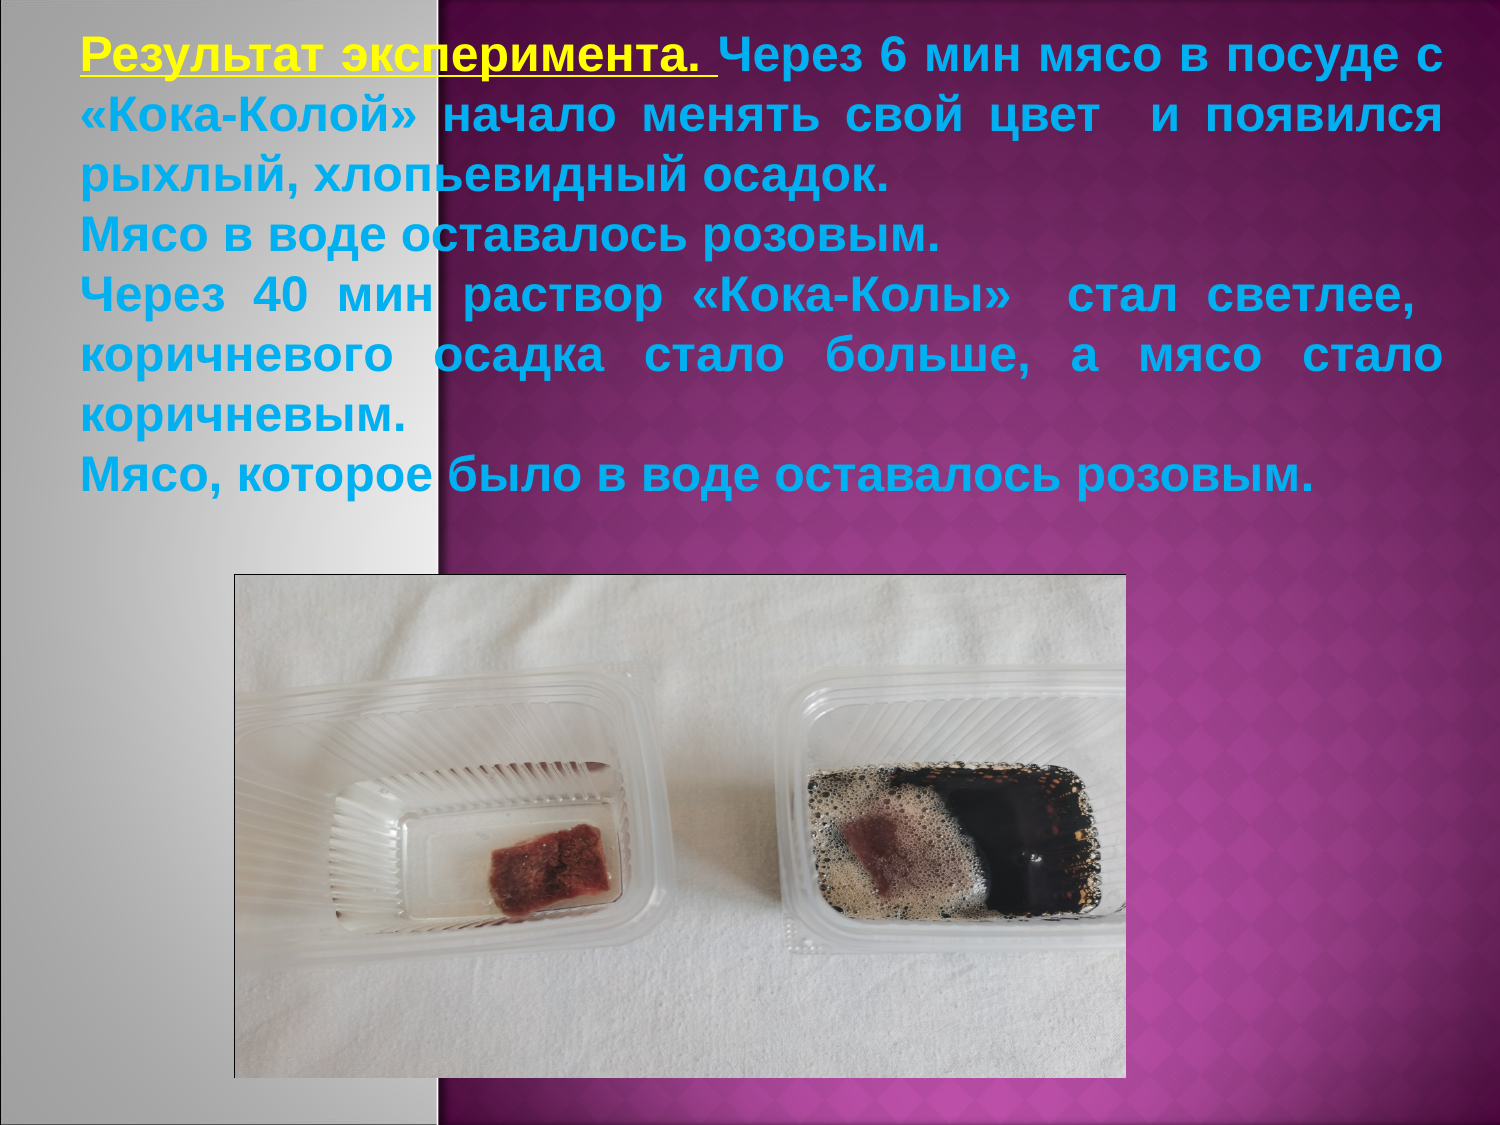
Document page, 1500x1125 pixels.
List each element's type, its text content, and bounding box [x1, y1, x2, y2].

text_box Результат эксперимента. Через 6 мин мясо в посуде с «Кока-Колой» начало менять свой цвет и появился рыхлый, хлопьевидный осадок. Мясо в воде оставалось розовым. Через 40 мин раствор «Кока-Колы» стал светлее, коричневого осадка стало больше, а мясо стало коричневым. Мясо, которое было в воде оставалось розовым. [64, 14, 1459, 510]
picture [0, 0, 1500, 1125]
